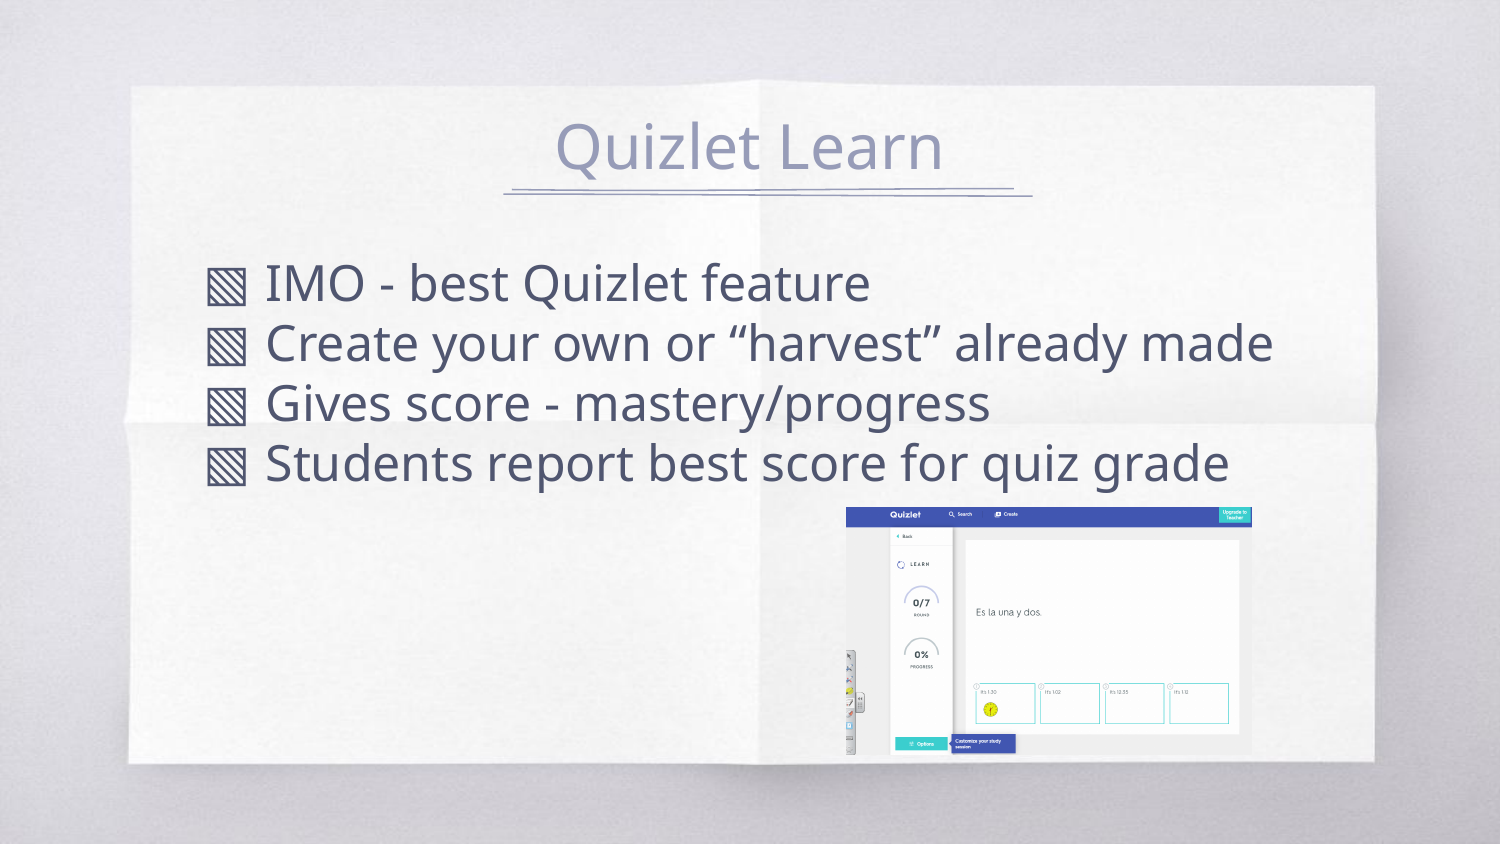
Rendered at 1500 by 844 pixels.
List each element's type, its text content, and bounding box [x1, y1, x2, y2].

title Quizlet Learn [168, 84, 1332, 197]
list IMO - best Quizlet feature Create your own or “harvest” already made Gives score - mastery/progress Students report best score for quiz grade [175, 236, 1334, 739]
picture [0, 0, 1500, 844]
